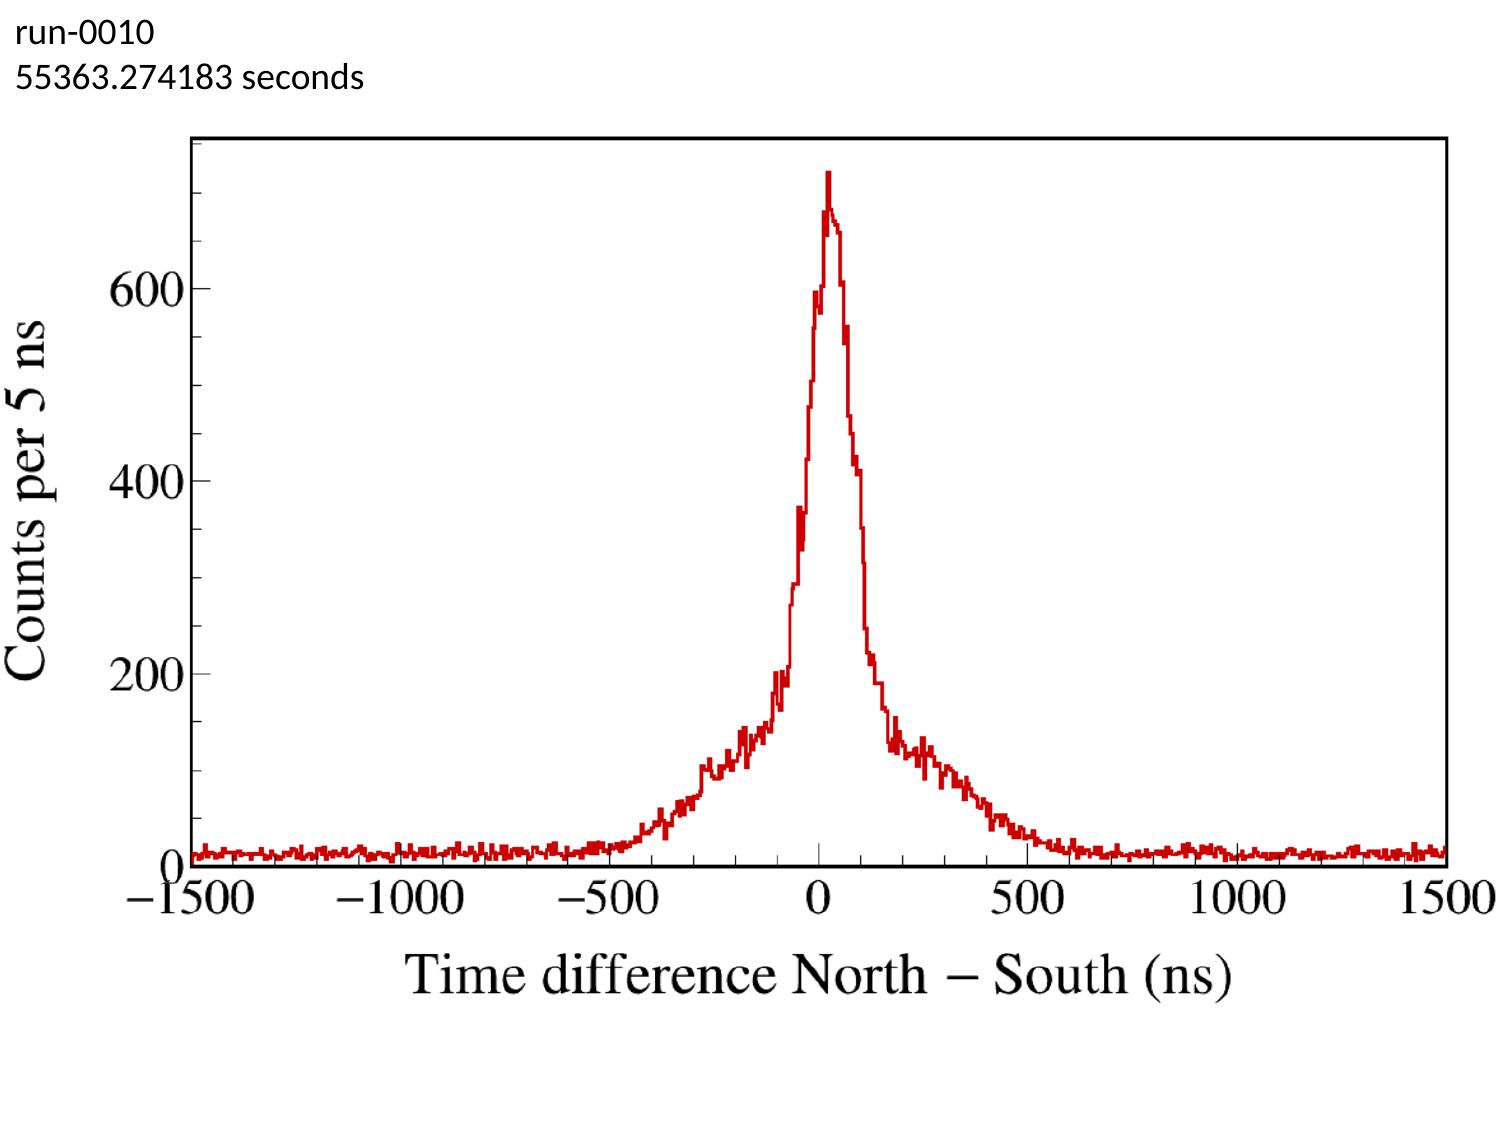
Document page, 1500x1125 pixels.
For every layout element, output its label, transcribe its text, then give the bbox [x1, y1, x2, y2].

text_box run-0010 55363.274183 seconds [0, 0, 389, 105]
picture [0, 116, 1500, 1009]
